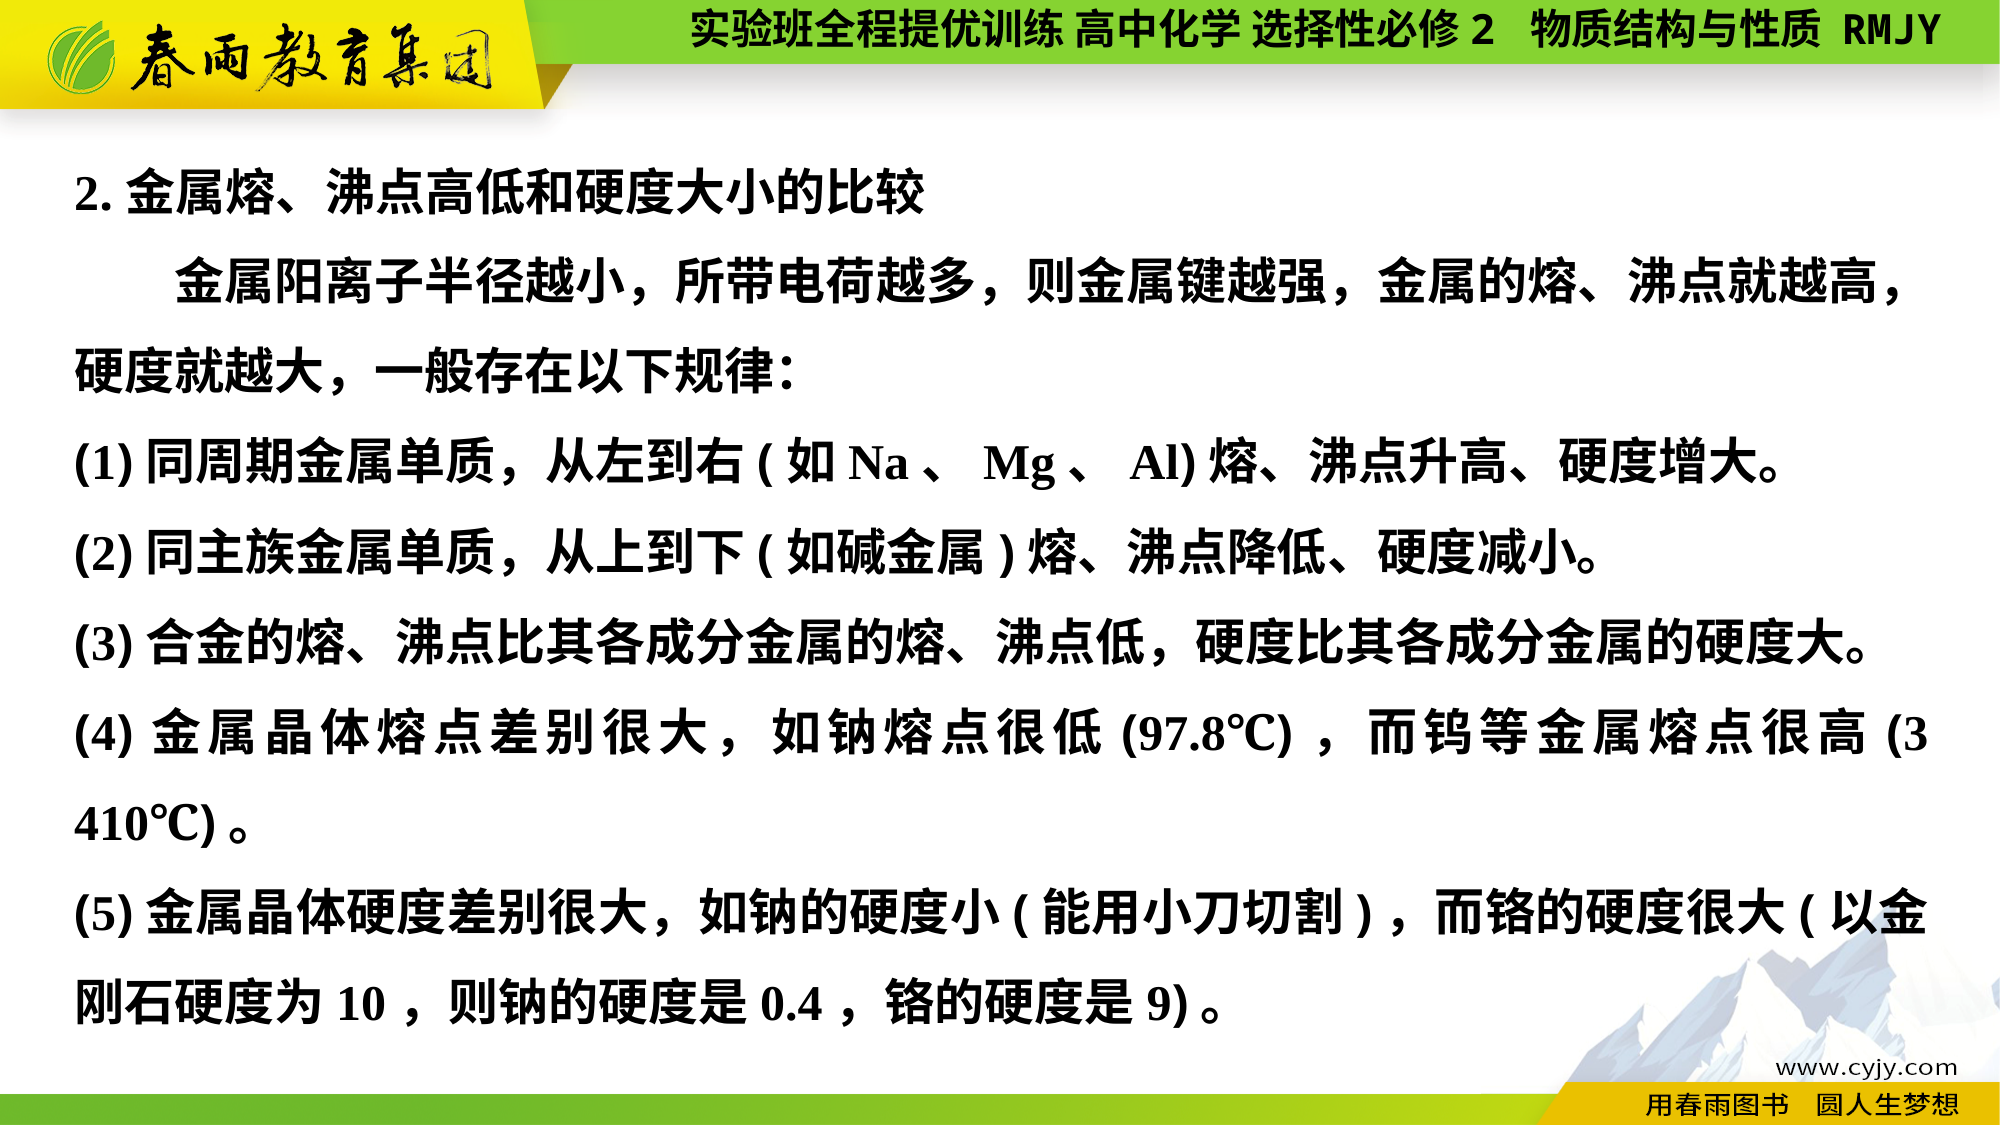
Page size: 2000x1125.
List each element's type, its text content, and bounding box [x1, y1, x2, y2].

list 2.金属熔、沸点高低和硬度大小的比较 金属阳离子半径越小，所带电荷越多，则金属键越强，金属的熔、沸点就越高，硬度就越大，一般存在以下规律： (1)同周期金属单质，从左到右(如Na、Mg、Al)熔、沸点升高、硬度增大。 (2)同主族金属单质，从上到下(如碱金属)熔、沸点降低、硬度减小。 (3)合金的熔、沸点比其各成分金属的熔、沸点低，硬度比其各成分金属的硬度大。 (4)金属晶体熔点差别很大，如钠熔点很低(97.8℃)，而钨等金属熔点很高(3 410℃)。 (5)金属晶体硬度差别很大，如钠的硬度小(能用小刀切割)，而铬的硬度很大(以金刚石硬度为10，则钠的硬度是0.4，铬的硬度是9)。 [59, 122, 1944, 944]
picture [0, 0, 2000, 1125]
